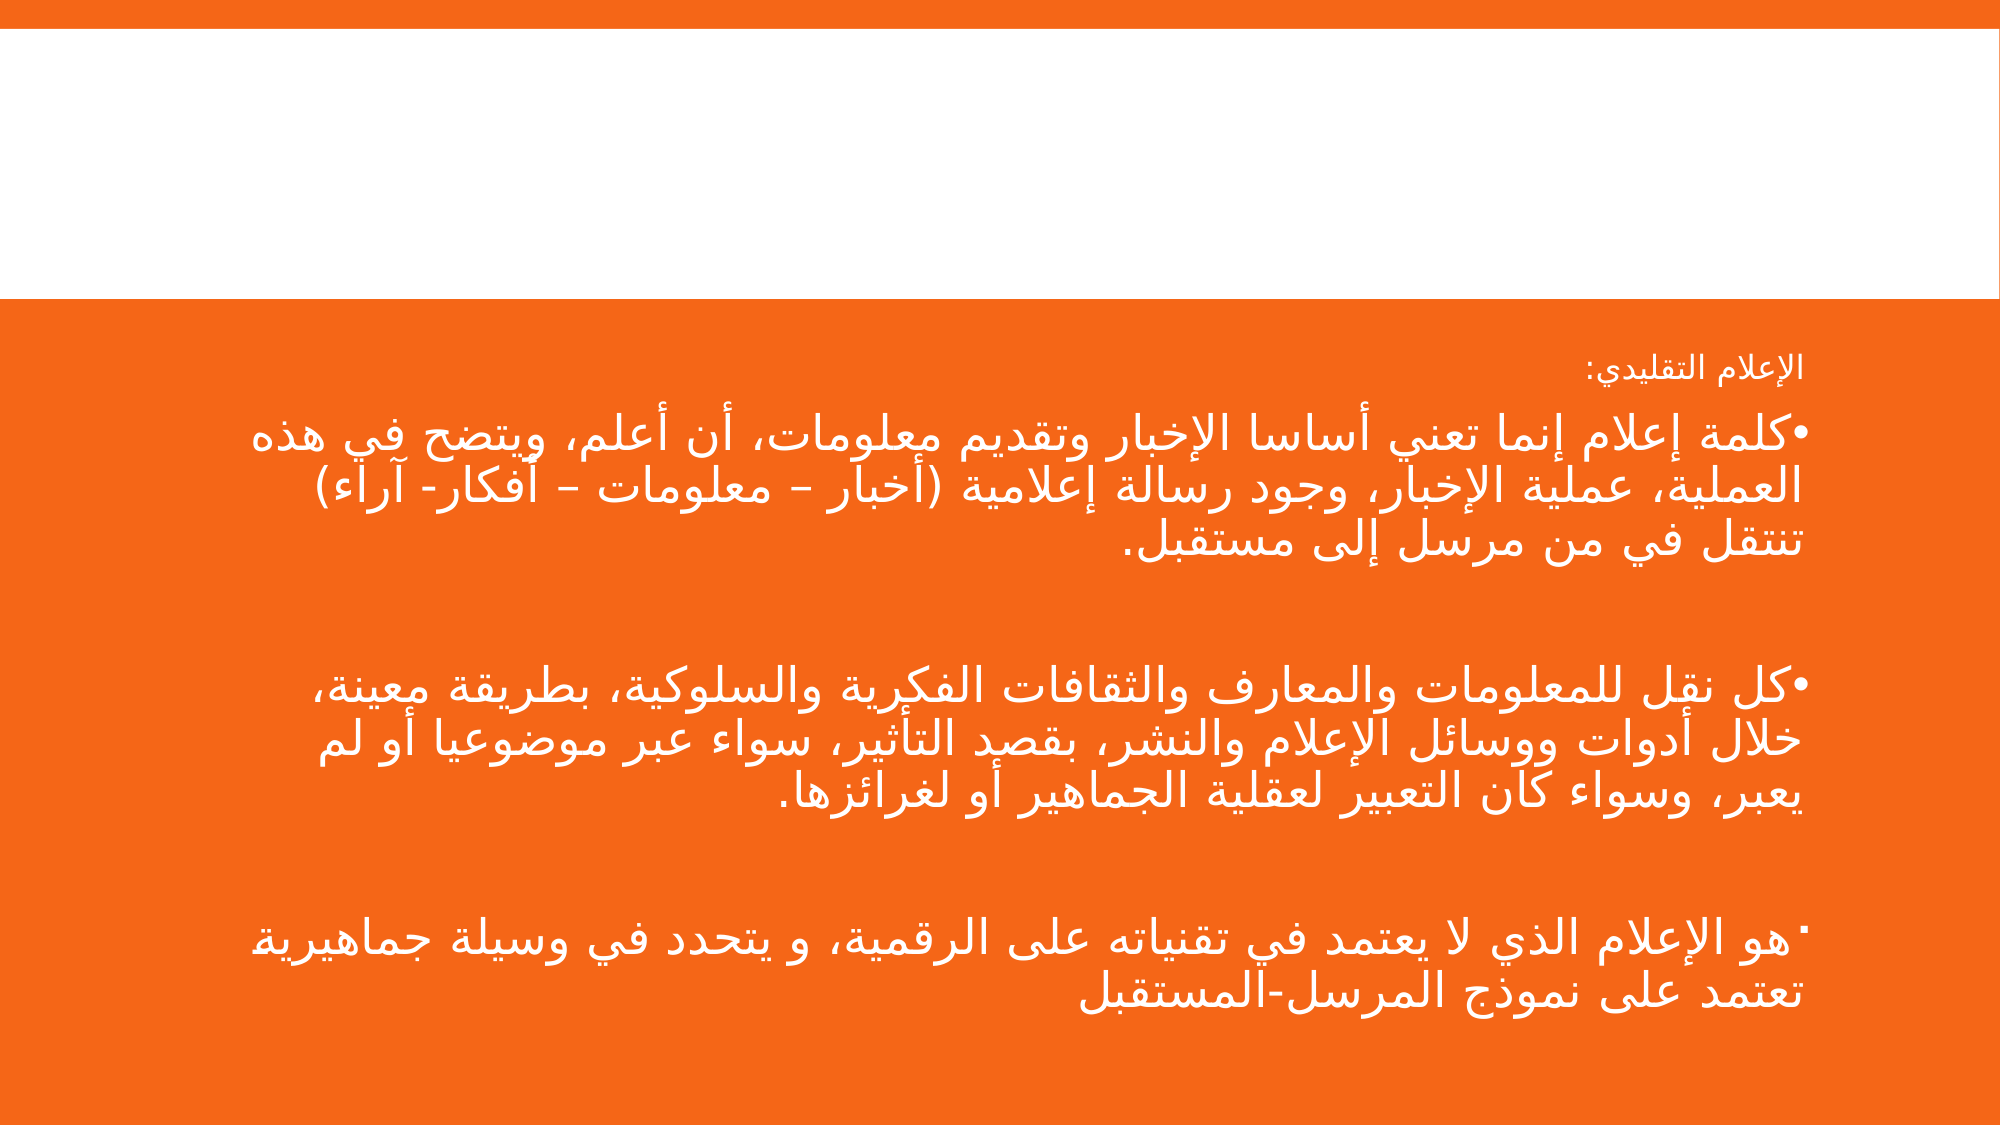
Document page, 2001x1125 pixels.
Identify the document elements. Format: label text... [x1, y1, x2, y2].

list الإعلام التقليدي: كلمة إعلام إنما تعني أساسا الإخبار وتقديم معلومات، أن أعلم، ويتضح في هذه العملية، عملية الإخبار، وجود رسالة إعلامية (أخبار – معلومات – أفكار- آراء) تنتقل في من مرسل إلى مستقبل. كل نقل للمعلومات والمعارف والثقافات الفكرية والسلوكية، بطريقة معينة، خلال أدوات ووسائل الإعلام والنشر، بقصد التأثير، سواء عبر موضوعيا أو لم يعبر، وسواء كان التعبير لعقلية الجماهير أو لغرائزها. هو الإعلام الذي لا يعتمد في تقنياته على الرقمية، و يتحدد في وسيلة جماهيرية تعتمد على نموذج المرسل-المستقبل [215, 343, 1821, 1034]
